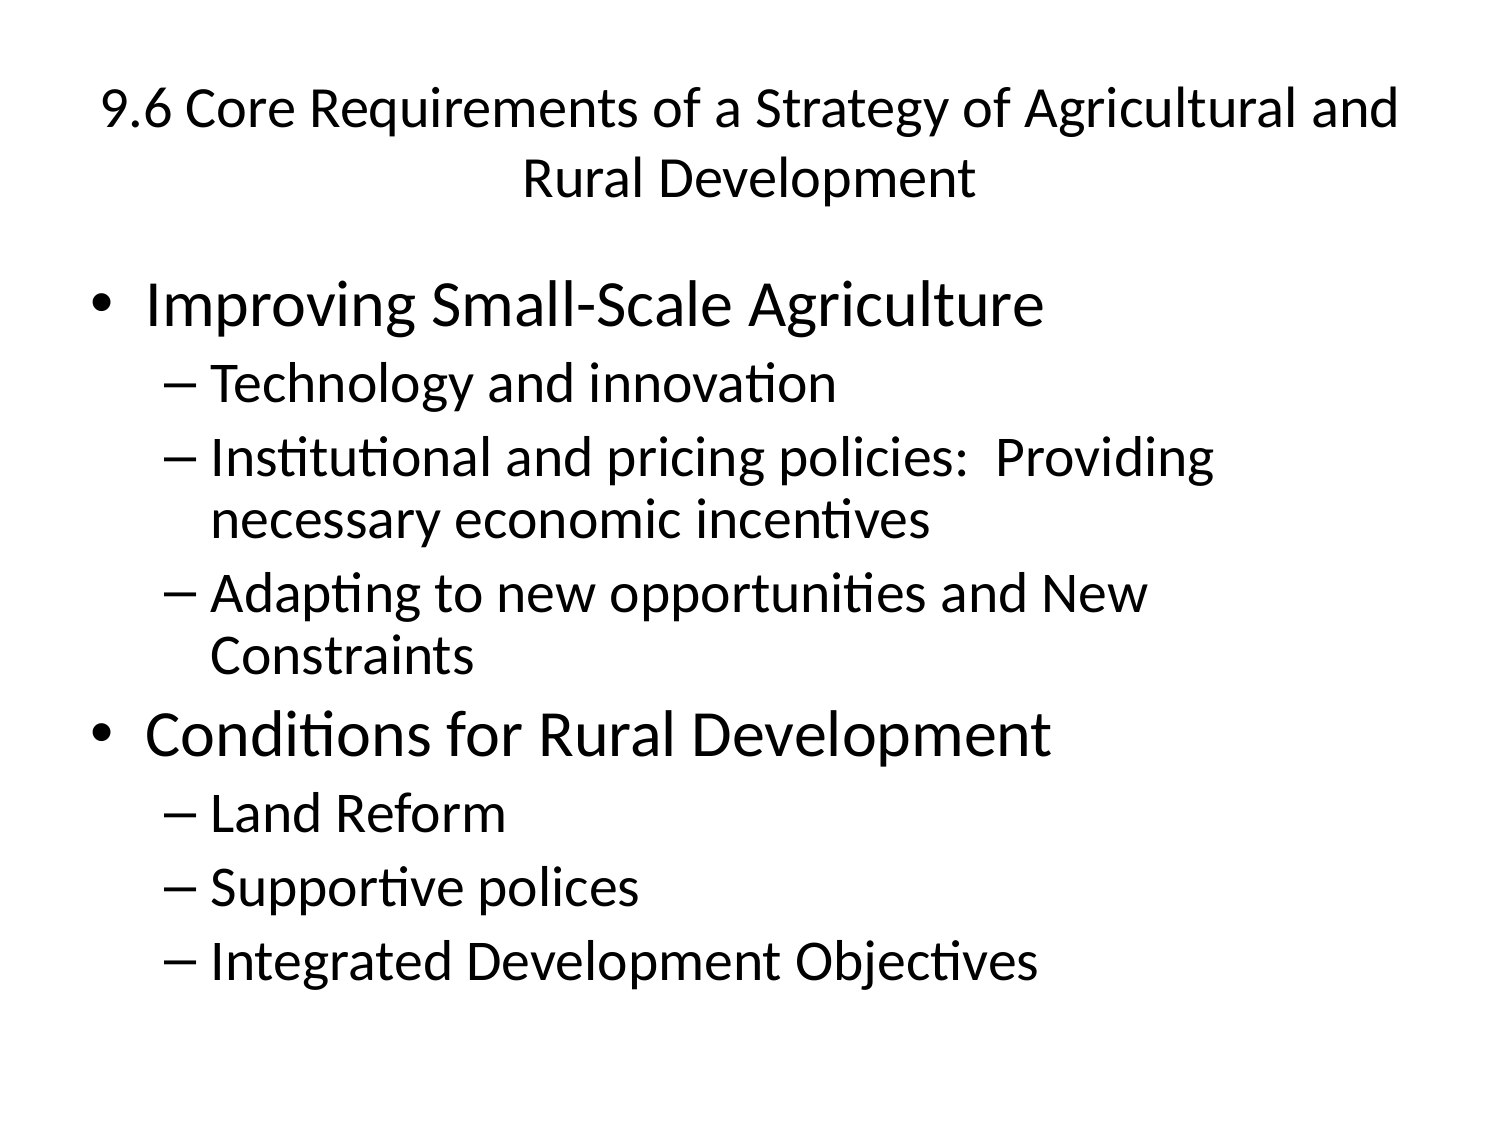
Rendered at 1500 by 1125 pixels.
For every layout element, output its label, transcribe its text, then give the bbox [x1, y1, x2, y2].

list Improving Small-Scale Agriculture Technology and innovation Institutional and pricing policies: Providing necessary economic incentives Adapting to new opportunities and New Constraints Conditions for Rural Development Land Reform Supportive polices Integrated Development Objectives [75, 262, 1425, 1005]
title 9.6 Core Requirements of a Strategy of Agricultural and Rural Development [75, 45, 1425, 233]
